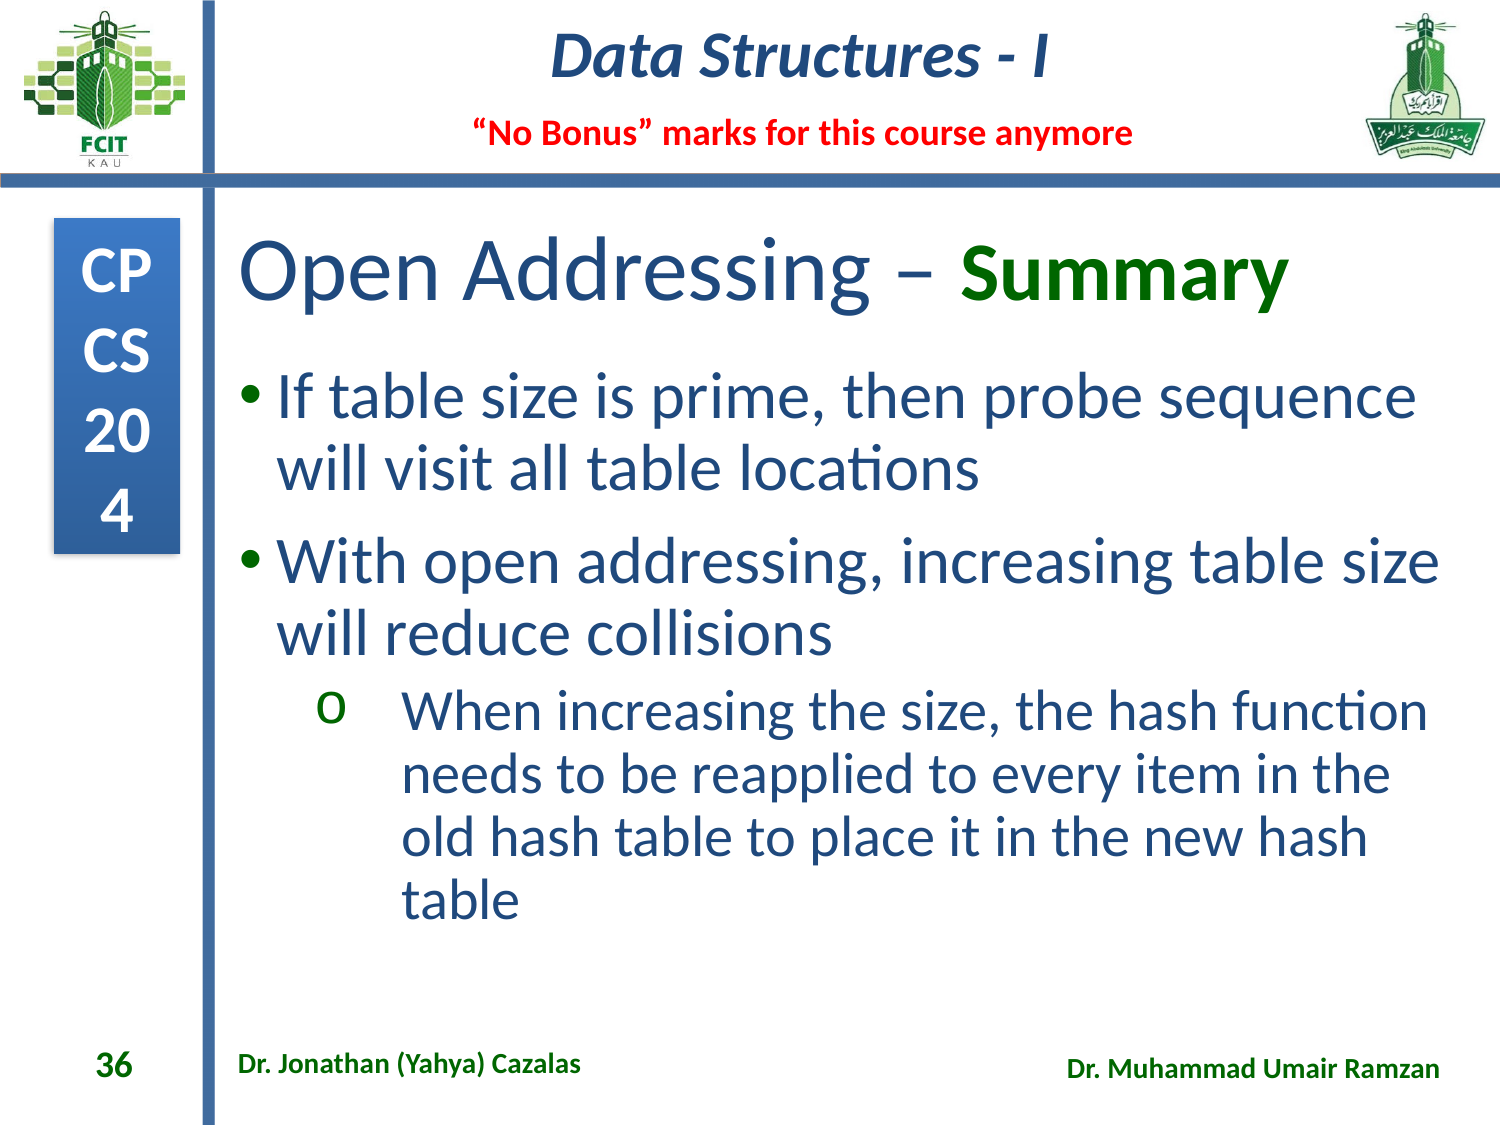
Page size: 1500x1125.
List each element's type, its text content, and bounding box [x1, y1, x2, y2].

title Open Addressing – Summary [223, 204, 1484, 337]
list If table size is prime, then probe sequence will visit all table locations With open addressing, increasing table size will reduce collisions When increasing the size, the hash function needs to be reapplied to every item in the old hash table to place it in the new hash table [223, 353, 1484, 1014]
picture [1361, 11, 1487, 162]
picture [24, 6, 185, 167]
slide_number 36 [35, 1032, 193, 1092]
